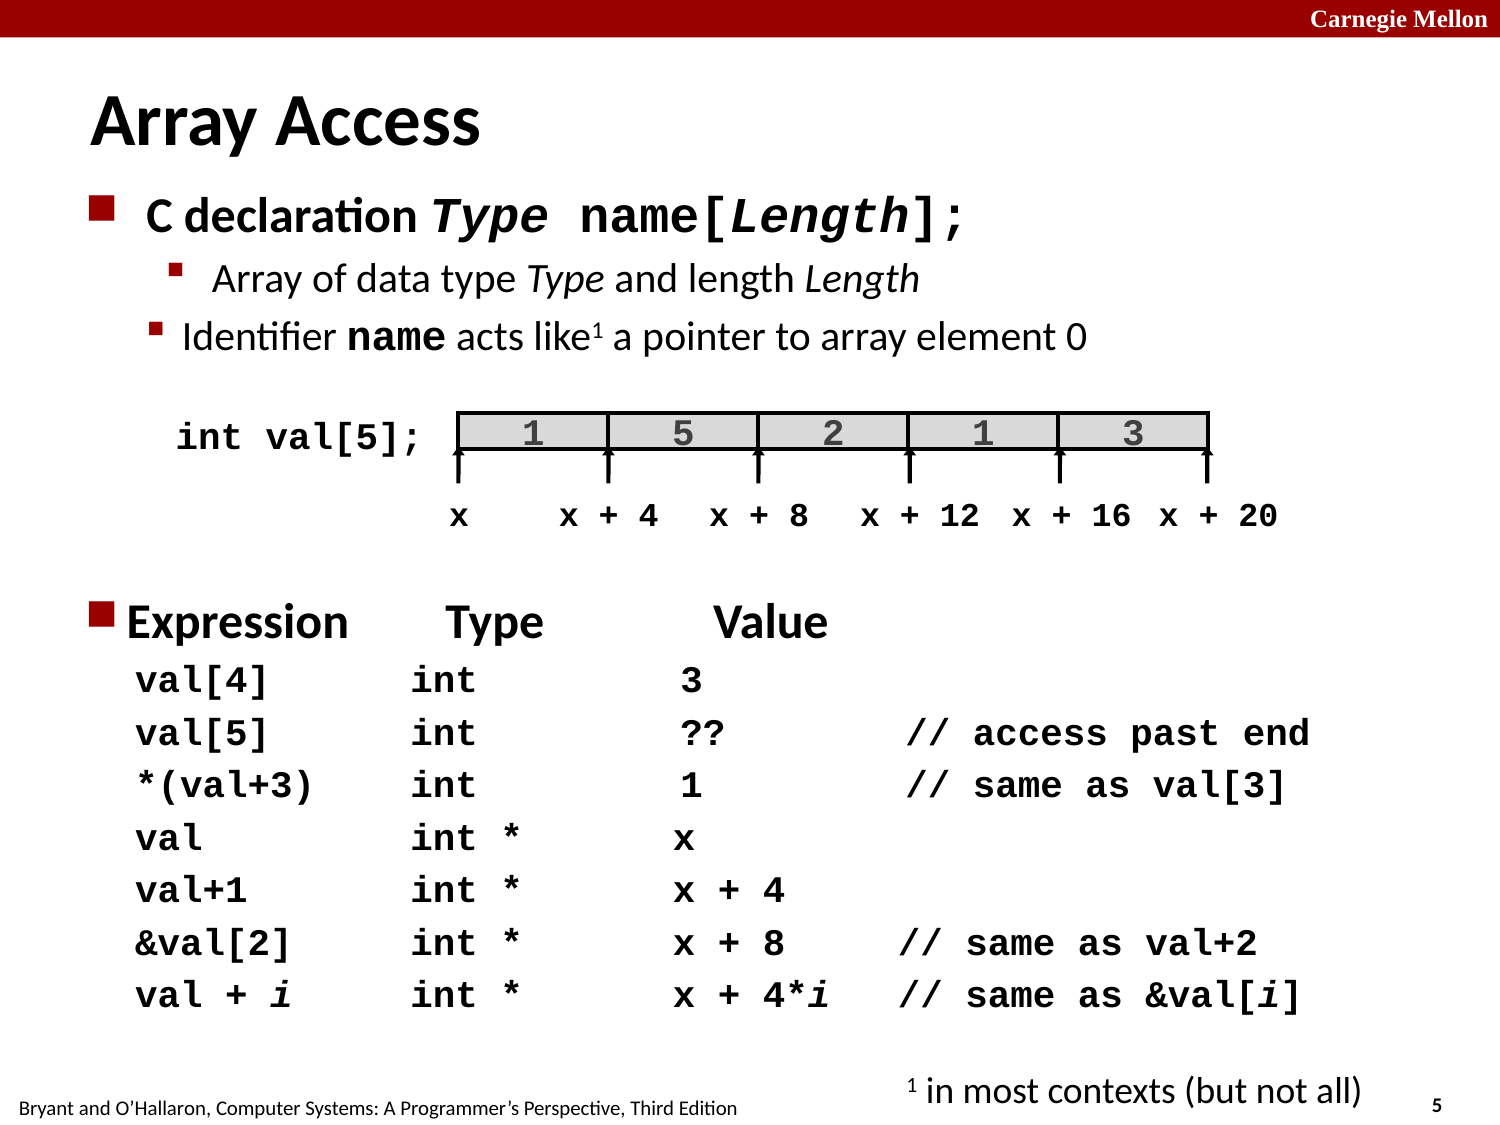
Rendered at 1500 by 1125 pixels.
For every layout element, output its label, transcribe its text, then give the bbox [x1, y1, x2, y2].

text_box 1 in most contexts (but not all) [891, 1058, 1425, 1119]
text_box val[4] val[5] *(val+3) val val+1 &val[2] val + i [120, 647, 341, 1035]
text_box int 3 int ?? // access past end int 1 // same as val[3] int * x int * x + 4 int * x + 8 // same as val+2 int * x + 4*i // same as &val[i] [395, 647, 1436, 1046]
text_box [158, 404, 1301, 542]
title Array Access [74, 68, 988, 163]
list C declaration Type name[Length]; Array of data type Type and length Length Identifier name acts like1 a pointer to array element 0 Expression Type Value [74, 174, 1399, 1113]
